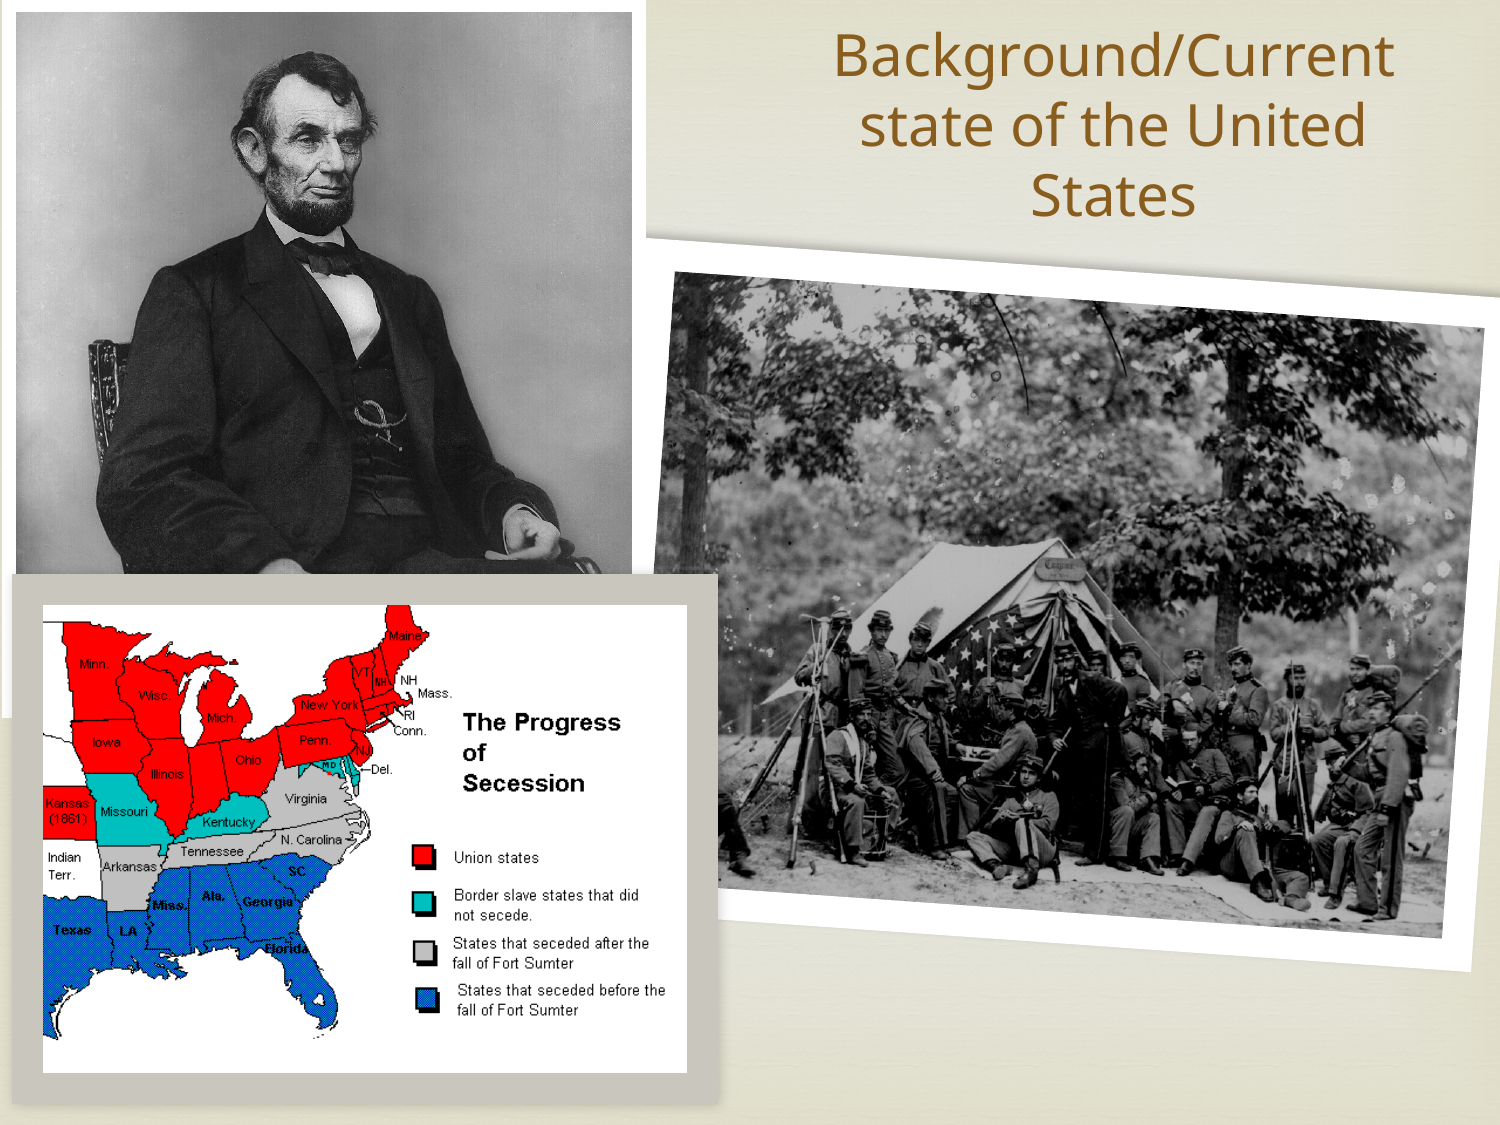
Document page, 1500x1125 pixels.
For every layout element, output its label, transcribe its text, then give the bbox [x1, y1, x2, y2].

picture [15, 11, 1484, 1074]
title Background/Current state of the United States [807, 0, 1421, 236]
